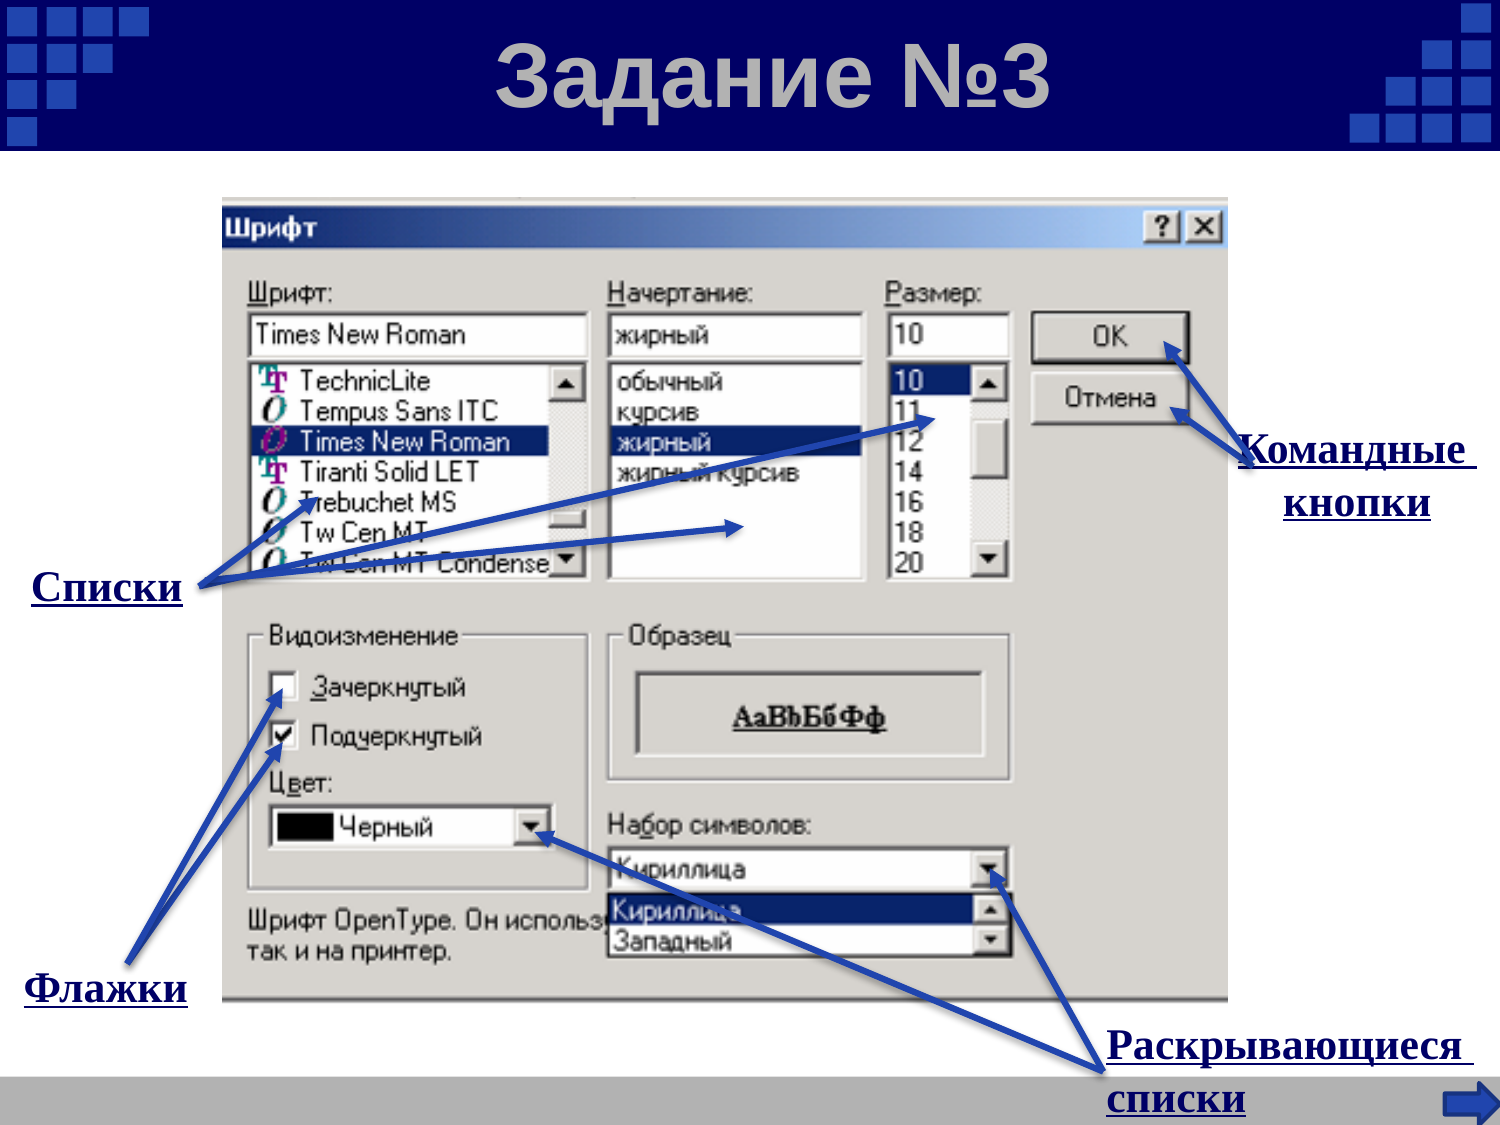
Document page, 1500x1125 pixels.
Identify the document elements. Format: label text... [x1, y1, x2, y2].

text_box [1069, 1018, 1107, 1070]
text_box Командные кнопки [1232, 412, 1500, 533]
text_box Раскрывающиеся списки [1091, 1008, 1500, 1125]
text_box [124, 798, 217, 966]
text_box [1442, 1081, 1500, 1125]
text_box Задание №3 [115, 0, 1433, 141]
text_box [967, 1018, 1105, 1075]
text_box [1232, 453, 1240, 462]
text_box Флажки [9, 951, 221, 1020]
text_box [197, 568, 217, 589]
text_box [169, 830, 217, 910]
picture [222, 196, 1228, 1009]
text_box [1232, 427, 1256, 463]
text_box Списки [16, 550, 216, 618]
